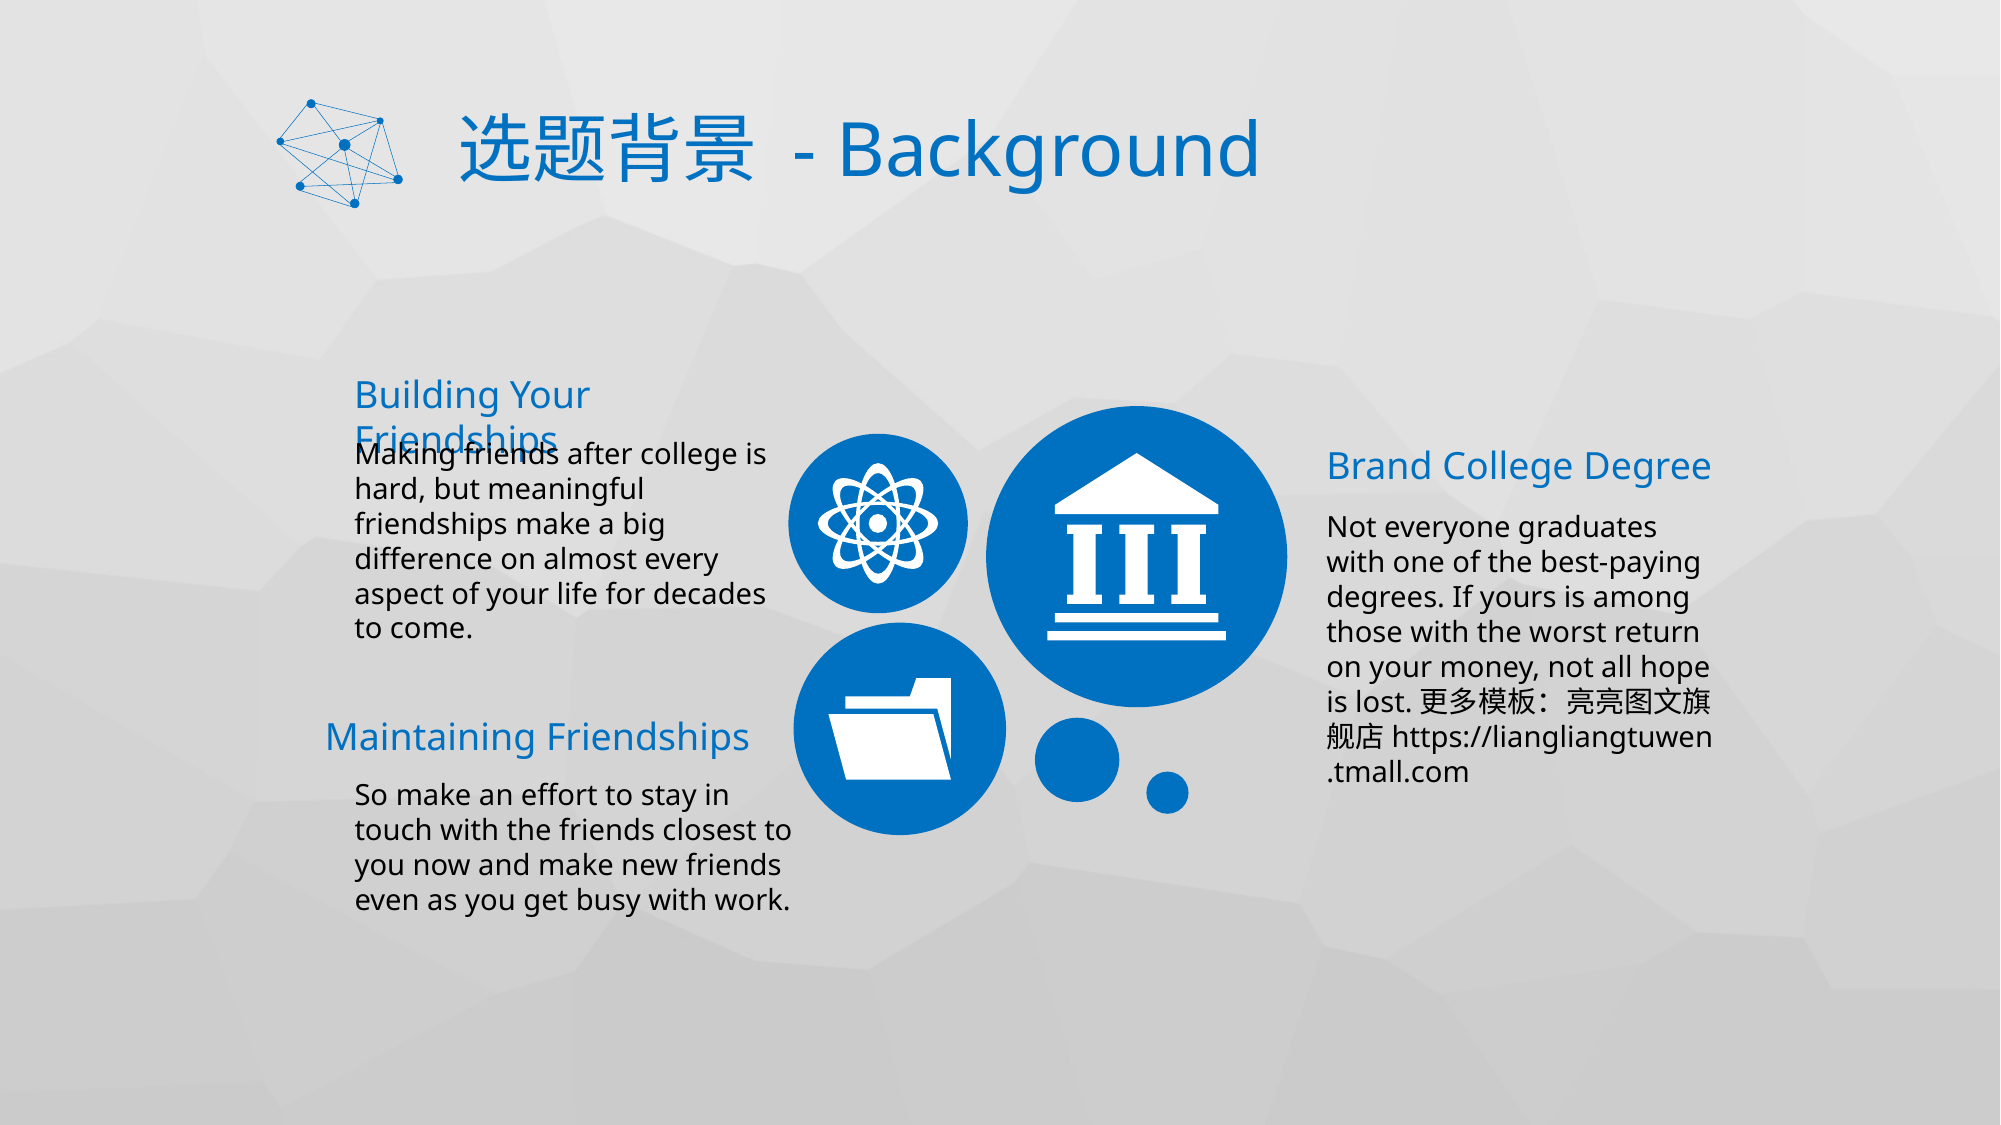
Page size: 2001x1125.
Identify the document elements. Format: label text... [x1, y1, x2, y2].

text_box [1033, 716, 1121, 804]
title 选题背景 - Background [442, 87, 1633, 217]
text_box Brand College Degree [1311, 435, 1756, 495]
picture [0, 0, 2001, 1125]
text_box Making friends after college is hard, but meaningful friendships make a big difference on almost every aspect of your life for decades to come. [339, 427, 785, 653]
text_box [788, 433, 968, 614]
text_box Building Your Friendships [339, 364, 817, 469]
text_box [986, 406, 1288, 708]
text_box Not everyone graduates with one of the best-paying degrees. If yours is among those with the worst return on your money, not all hope is lost.更多模板：亮亮图文旗舰店https://liangliangtuwen.tmall.com [1311, 500, 1735, 796]
text_box Maintaining Friendships [310, 705, 766, 766]
text_box [1145, 770, 1190, 815]
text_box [793, 622, 1007, 836]
text_box So make an effort to stay in touch with the friends closest to you now and make new friends even as you get busy with work. [339, 768, 824, 924]
